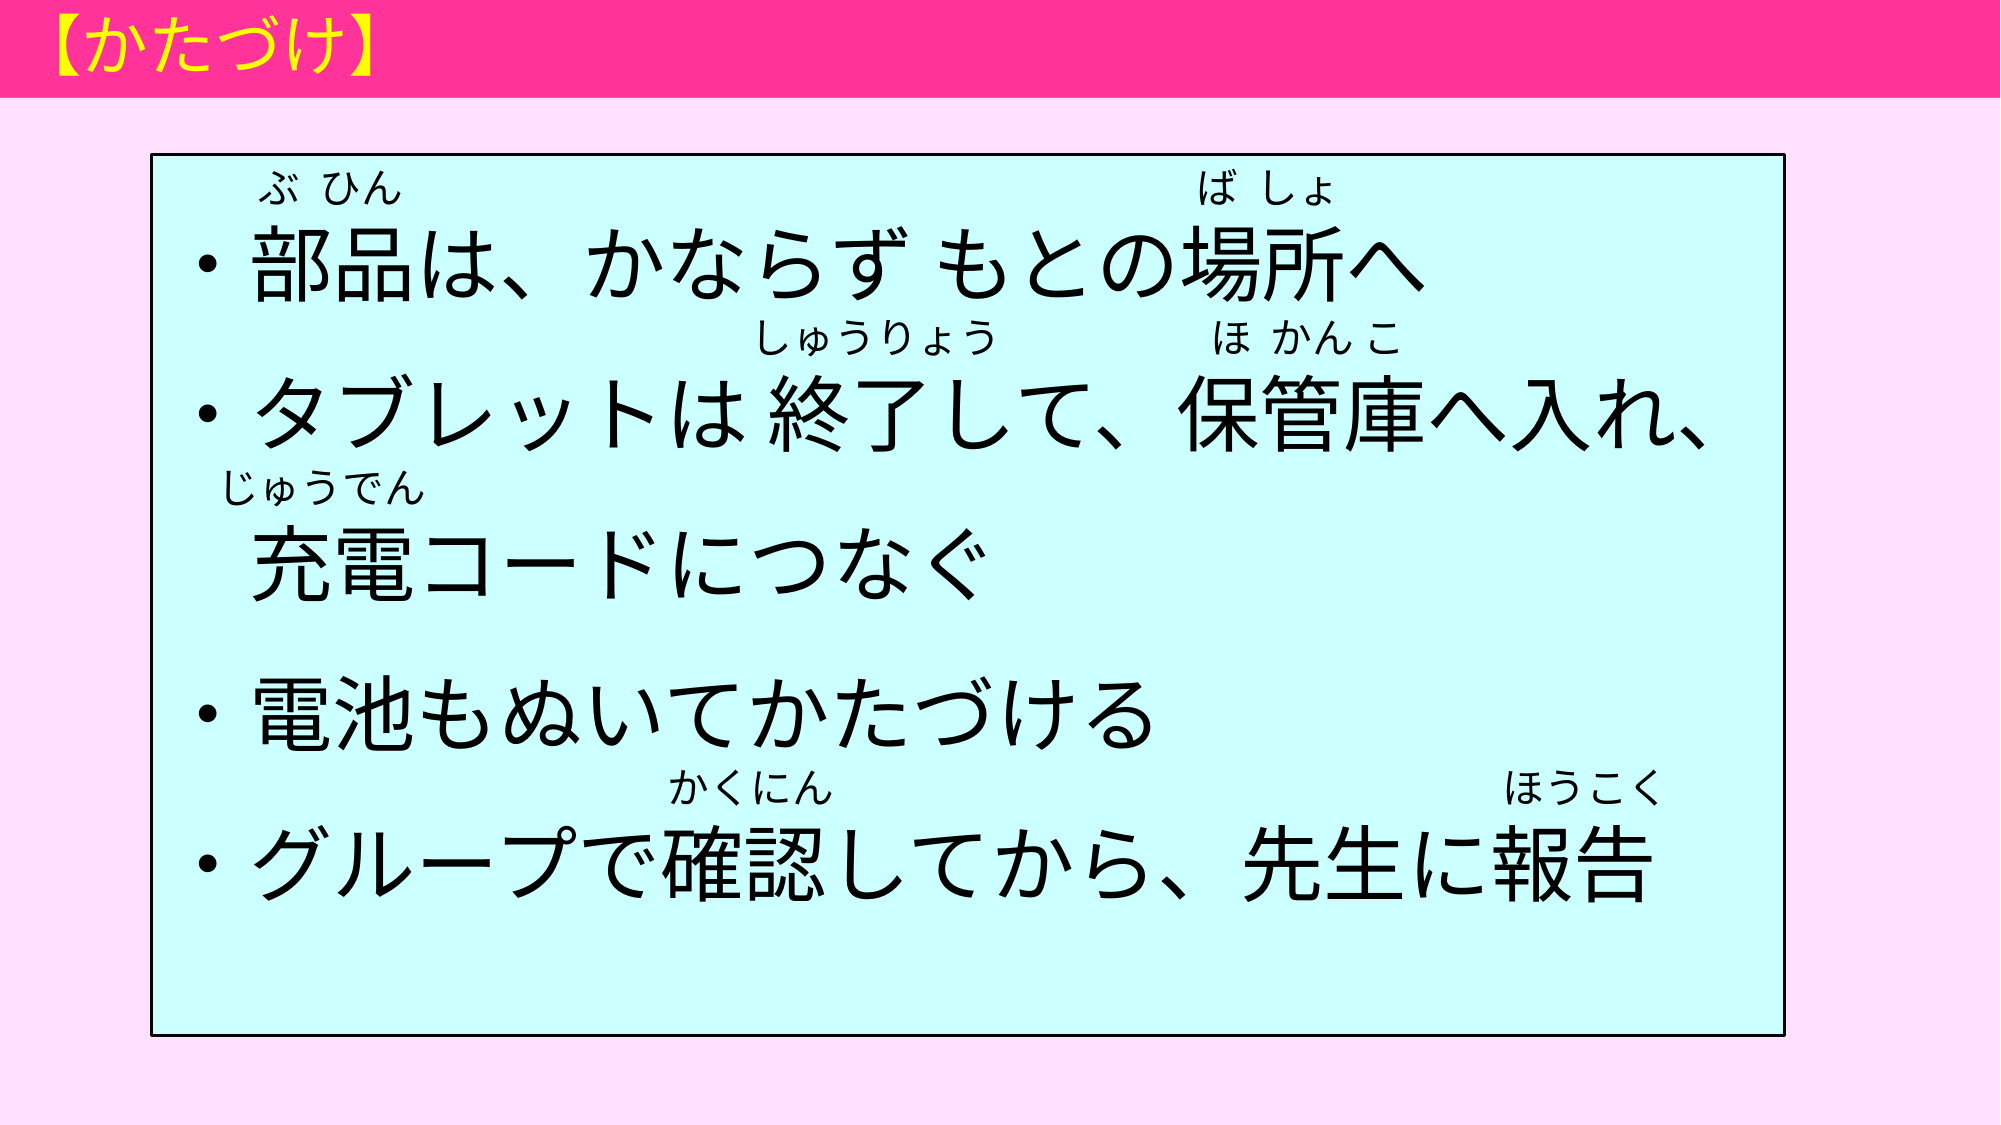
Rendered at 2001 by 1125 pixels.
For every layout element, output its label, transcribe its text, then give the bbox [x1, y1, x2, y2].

text_box ぶ ひん ば しょ ・部品は、かならず もとの場所へ しゅうりょう ほ かん こ ・タブレットは 終了して、保管庫へ入れ、 じゅうでん 充電コードにつなぐ ・電池もぬいてかたづける かくにん ほうこく ・グループで確認してから、先生に報告 [151, 154, 1785, 1036]
title 【かたづけ】 [0, 0, 2000, 98]
